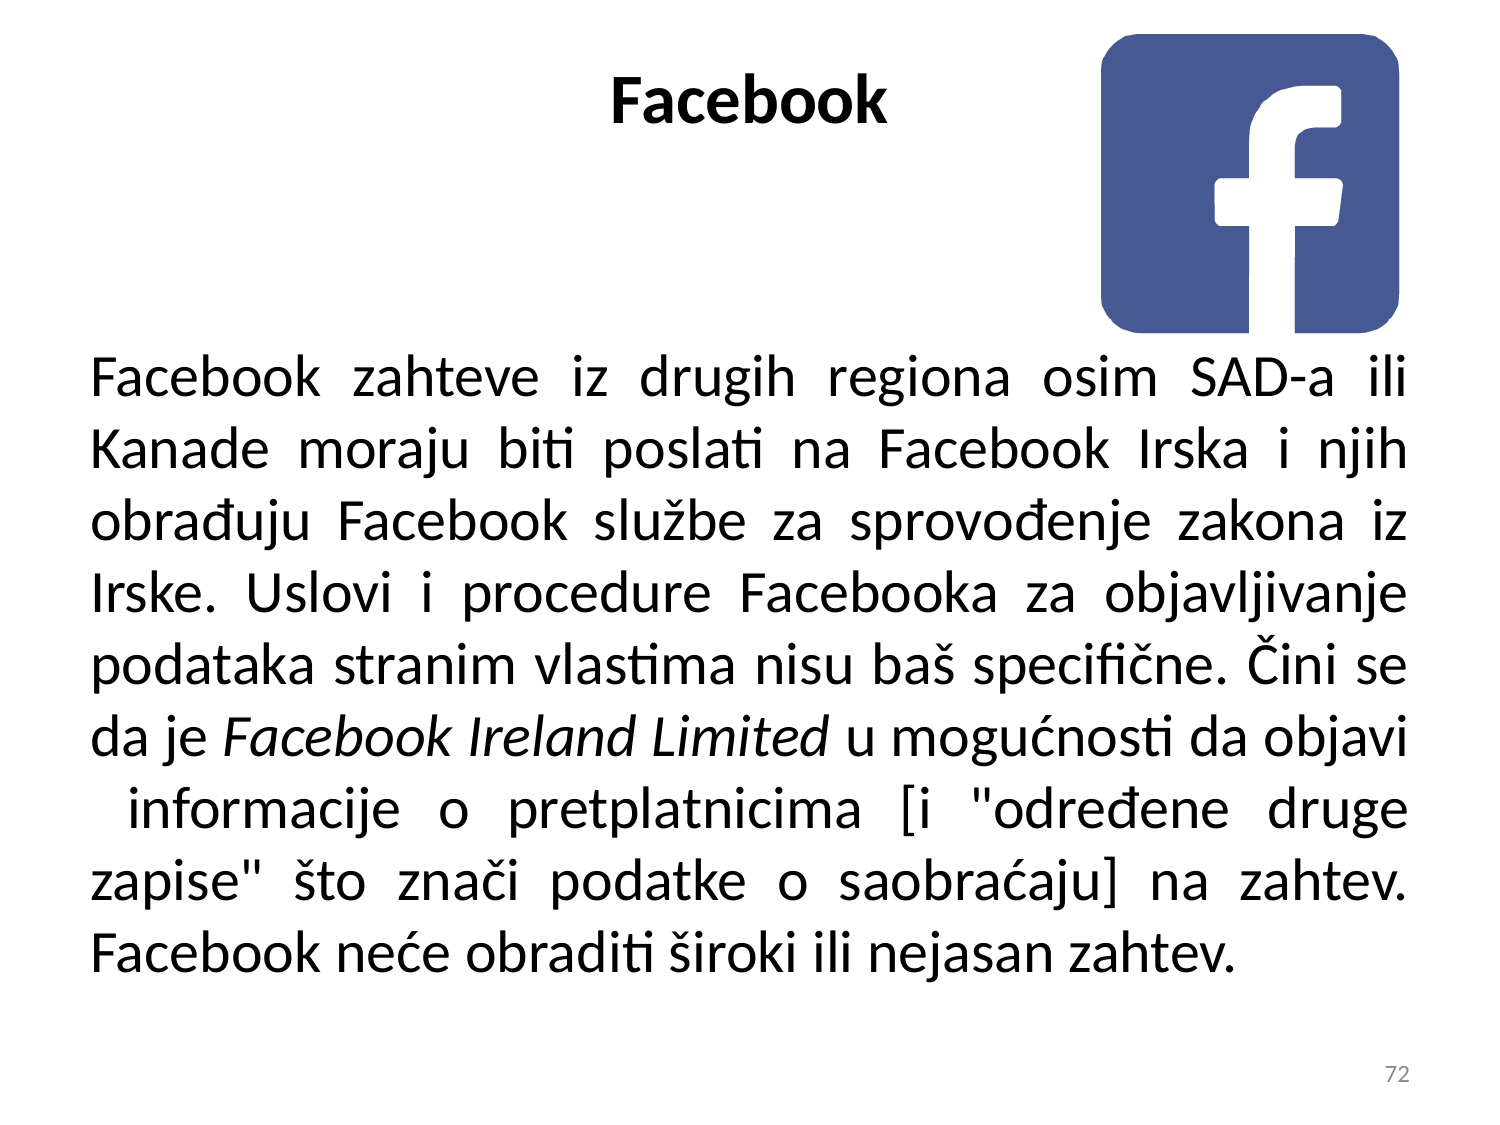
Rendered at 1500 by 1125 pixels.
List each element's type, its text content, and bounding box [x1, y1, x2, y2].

title Facebook [75, 45, 1010, 233]
picture [1015, 0, 1485, 417]
list Facebook zahteve iz drugih regiona osim SAD-a ili Kanade moraju biti poslati na Facebook Irska i njih obrađuju Facebook službe za sprovođenje zakona iz Irske. Uslovi i procedure Facebooka za objavljivanje podataka stranim vlastima nisu baš specifične. Čini se da je Facebook Ireland Limited u mogućnosti da objavi informacije o pretplatnicima [i "određene druge zapise" što znači podatke o saobraćaju] na zahtev. Facebook neće obraditi široki ili nejasan zahtev. [75, 328, 1425, 1072]
slide_number 72 [1074, 1042, 1425, 1103]
